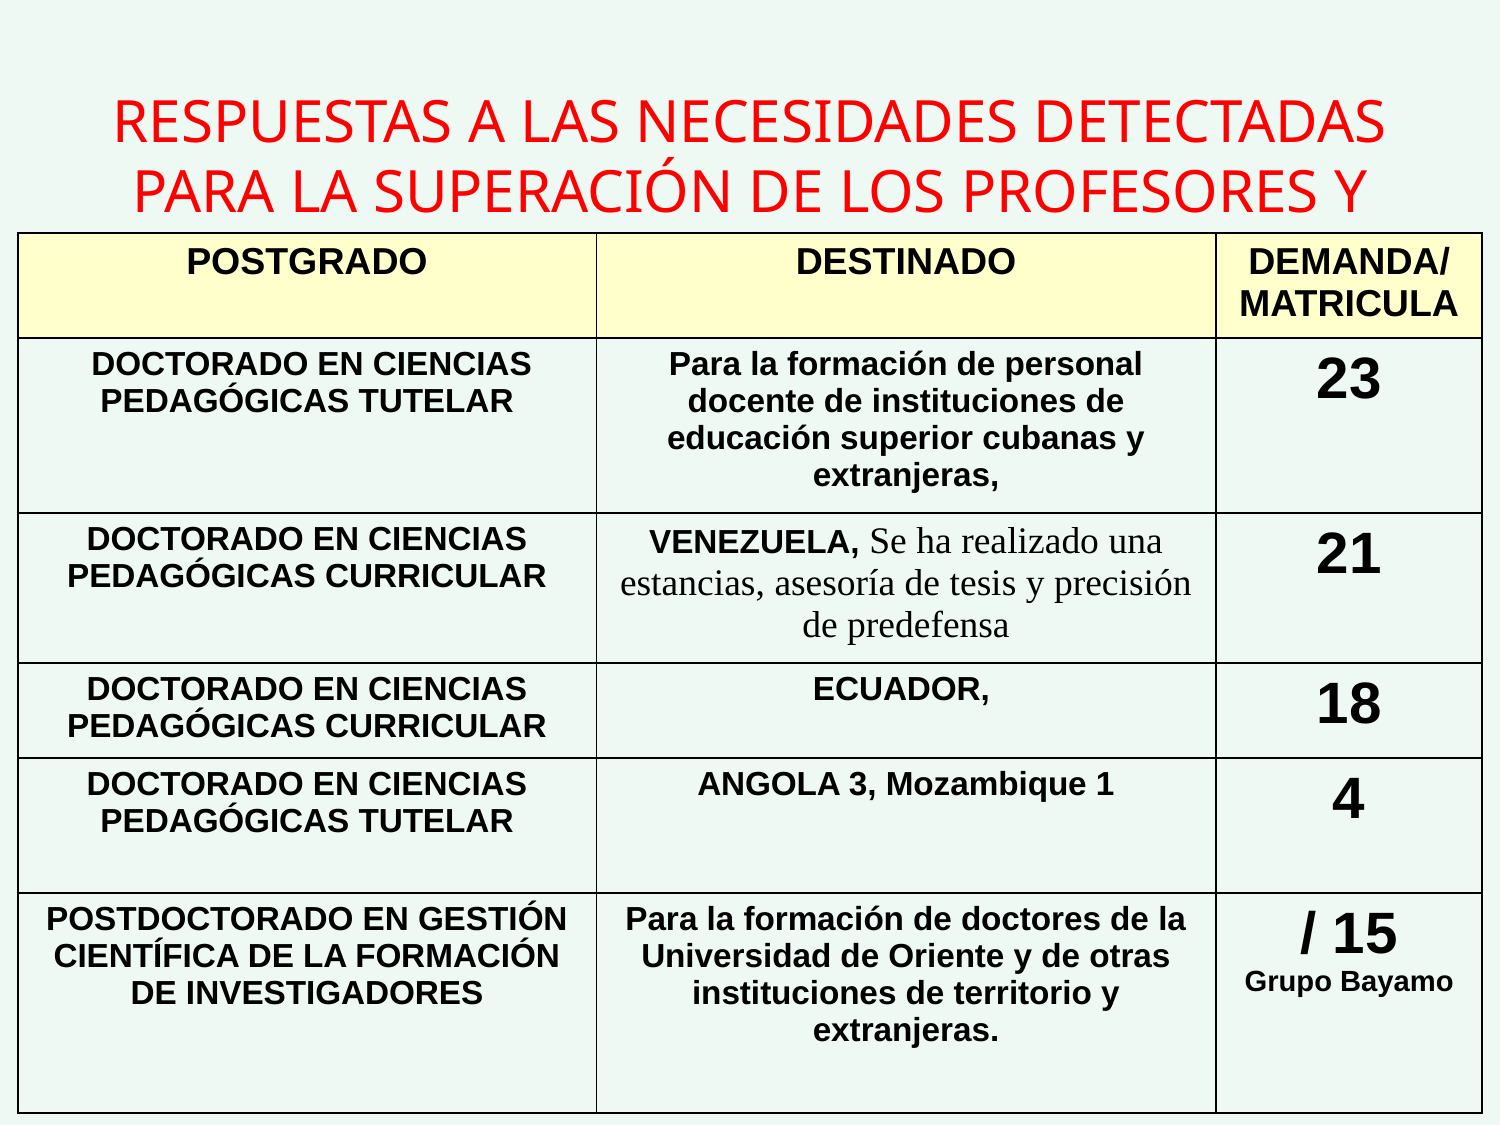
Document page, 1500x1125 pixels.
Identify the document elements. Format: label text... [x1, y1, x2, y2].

table_cell DOCTORADO EN CIENCIAS PEDAGÓGICAS CURRICULAR [19, 514, 596, 662]
table_cell 4 [1217, 759, 1481, 892]
table_cell DOCTORADO EN CIENCIAS PEDAGÓGICAS TUTELAR [19, 339, 596, 512]
table_cell 23 [1217, 339, 1481, 512]
table_cell Para la formación de personal docente de instituciones de educación superior cubanas y extranjeras, [597, 339, 1215, 512]
table_header DEMANDA/ MATRICULA [1217, 234, 1481, 337]
table_cell POSTDOCTORADO EN GESTIÓN CIENTÍFICA DE LA FORMACIÓN DE INVESTIGADORES [19, 894, 596, 1112]
table_cell DOCTORADO EN CIENCIAS PEDAGÓGICAS CURRICULAR [19, 664, 596, 757]
table_cell 18 [1217, 664, 1481, 757]
text_box RESPUESTAS A LAS NECESIDADES DETECTADAS PARA LA SUPERACIÓN DE LOS PROFESORES Y ADIESTRADOS. [64, 76, 1436, 232]
table_cell DOCTORADO EN CIENCIAS PEDAGÓGICAS TUTELAR [19, 759, 596, 892]
table_cell ANGOLA 3, Mozambique 1 [597, 759, 1215, 892]
table_cell / 15 Grupo Bayamo [1217, 894, 1481, 1112]
table_cell 21 [1217, 514, 1481, 662]
table_cell VENEZUELA, Se ha realizado una estancias, asesoría de tesis y precisión de predefensa [597, 514, 1215, 662]
table_header DESTINADO [597, 234, 1215, 337]
table_cell ECUADOR, [597, 664, 1215, 757]
table_header POSTGRADO [19, 234, 596, 337]
table_cell Para la formación de doctores de la Universidad de Oriente y de otras instituciones de territorio y extranjeras. [597, 894, 1215, 1112]
